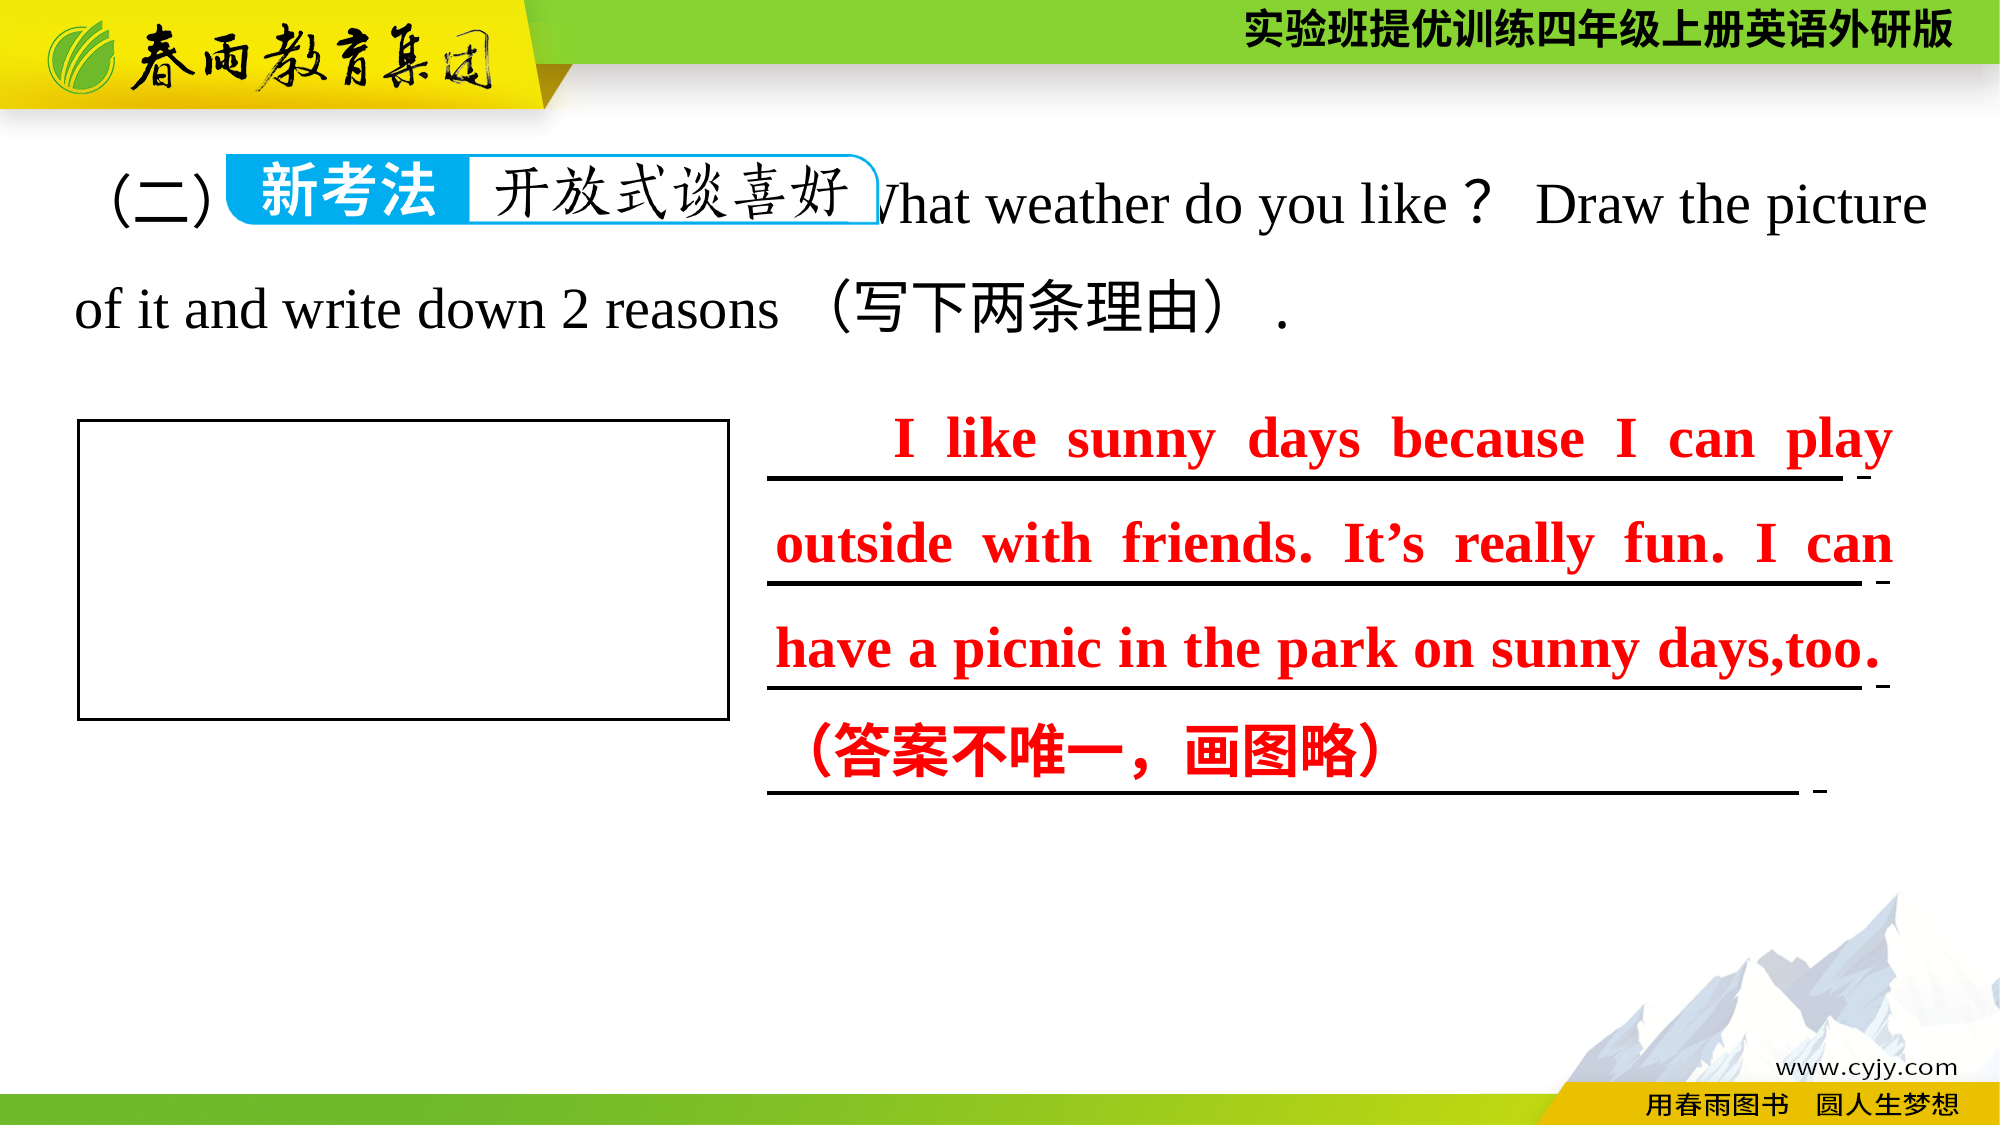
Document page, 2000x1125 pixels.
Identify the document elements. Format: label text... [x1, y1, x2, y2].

text_box [78, 420, 729, 720]
text_box I like sunny days because I can play outside with friends. It’s really fun. I can have a picnic in the park on sunny days,too.（答案不唯一，画图略） [760, 357, 1910, 792]
list （二） What weather do you like？Draw the picture of it and write down 2 reasons（写下两条理由）. [59, 122, 1944, 337]
text_box . . . . [751, 371, 1933, 806]
picture [0, 0, 2000, 1125]
